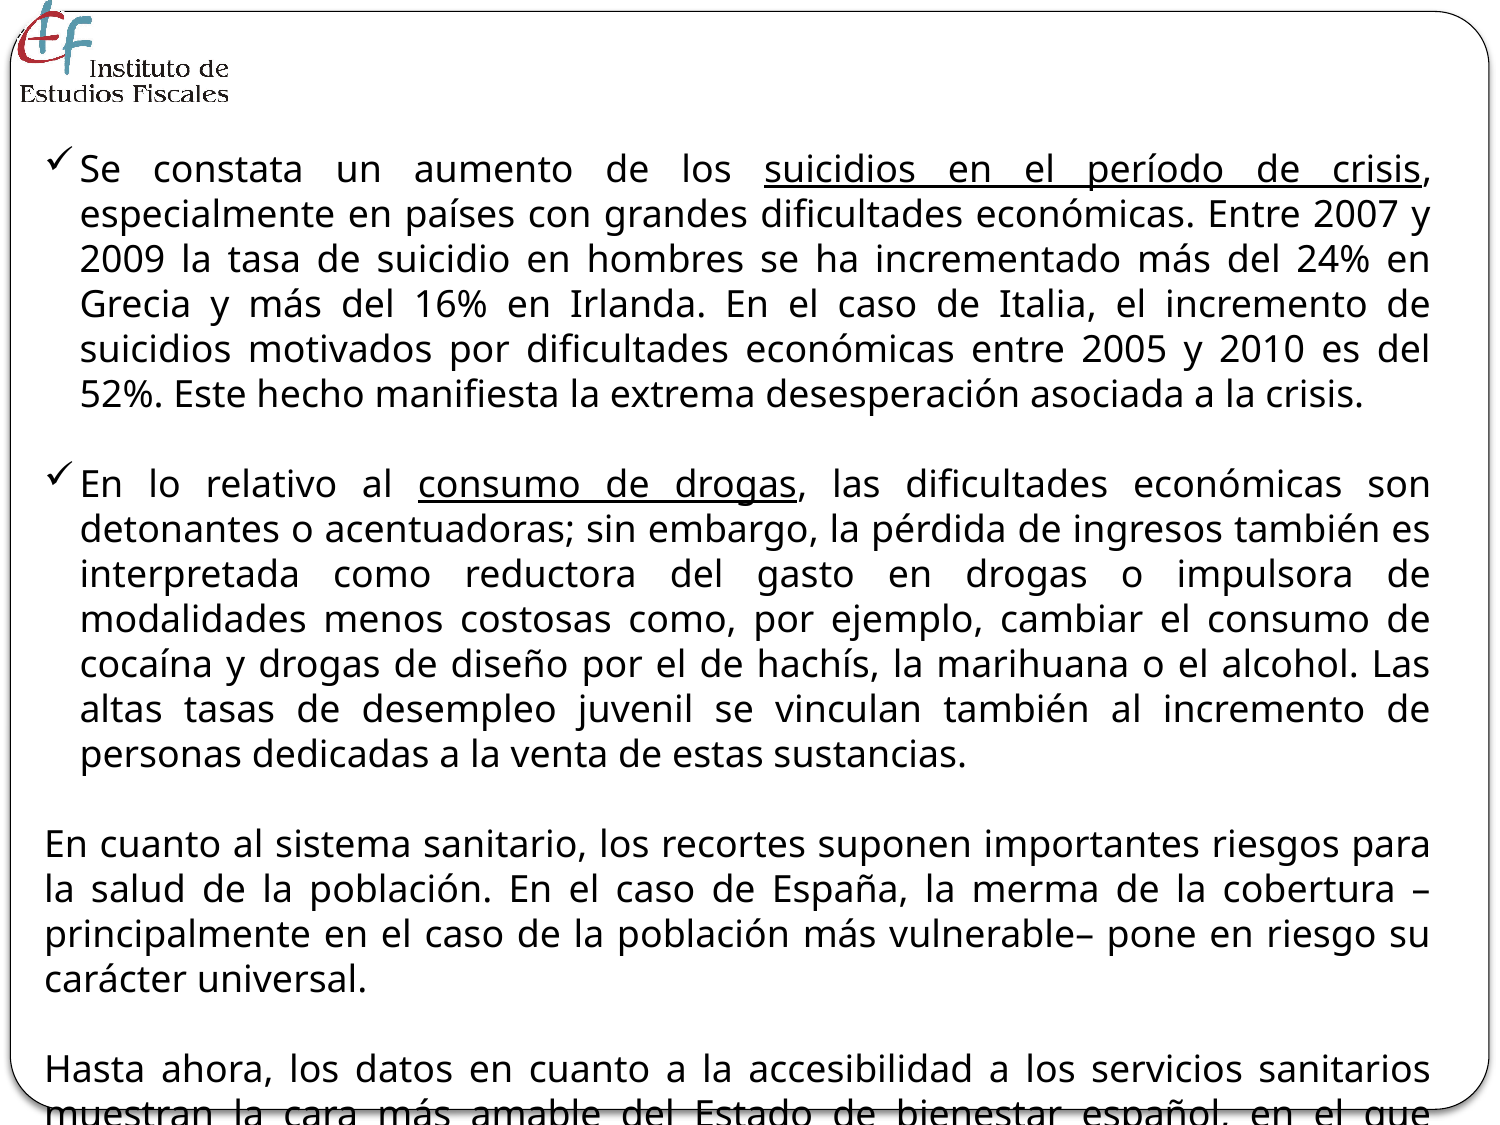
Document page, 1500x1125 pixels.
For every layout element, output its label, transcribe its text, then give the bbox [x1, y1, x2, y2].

picture [17, 0, 228, 102]
text_box Se constata un aumento de los suicidios en el período de crisis, especialmente en países con grandes dificultades económicas. Entre 2007 y 2009 la tasa de suicidio en hombres se ha incrementado más del 24% en Grecia y más del 16% en Irlanda. En el caso de Italia, el incremento de suicidios motivados por dificultades económicas entre 2005 y 2010 es del 52%. Este hecho manifiesta la extrema desesperación asociada a la crisis. En lo relativo al consumo de drogas, las dificultades económicas son detonantes o acentuadoras; sin embargo, la pérdida de ingresos también es interpretada como reductora del gasto en drogas o impulsora de modalidades menos costosas como, por ejemplo, cambiar el consumo de cocaína y drogas de diseño por el de hachís, la marihuana o el alcohol. Las altas tasas de desempleo juvenil se vinculan también al incremento de personas dedicadas a la venta de estas sustancias. En cuanto al sistema sanitario, los recortes suponen importantes riesgos para la salud de la población. En el caso de España, la merma de la cobertura –principalmente en el caso de la población más vulnerable– pone en riesgo su carácter universal. Hasta ahora, los datos en cuanto a la accesibilidad a los servicios sanitarios muestran la cara más amable del Estado de bienestar español, en el que prácticamente nadie deja de ir al médico por motivos económicos: el 2,7% en España, solamente superado por el Reino Unido –0,5%–. Un logro social que ahora puede ponerse en cuestión. [29, 137, 1447, 1125]
